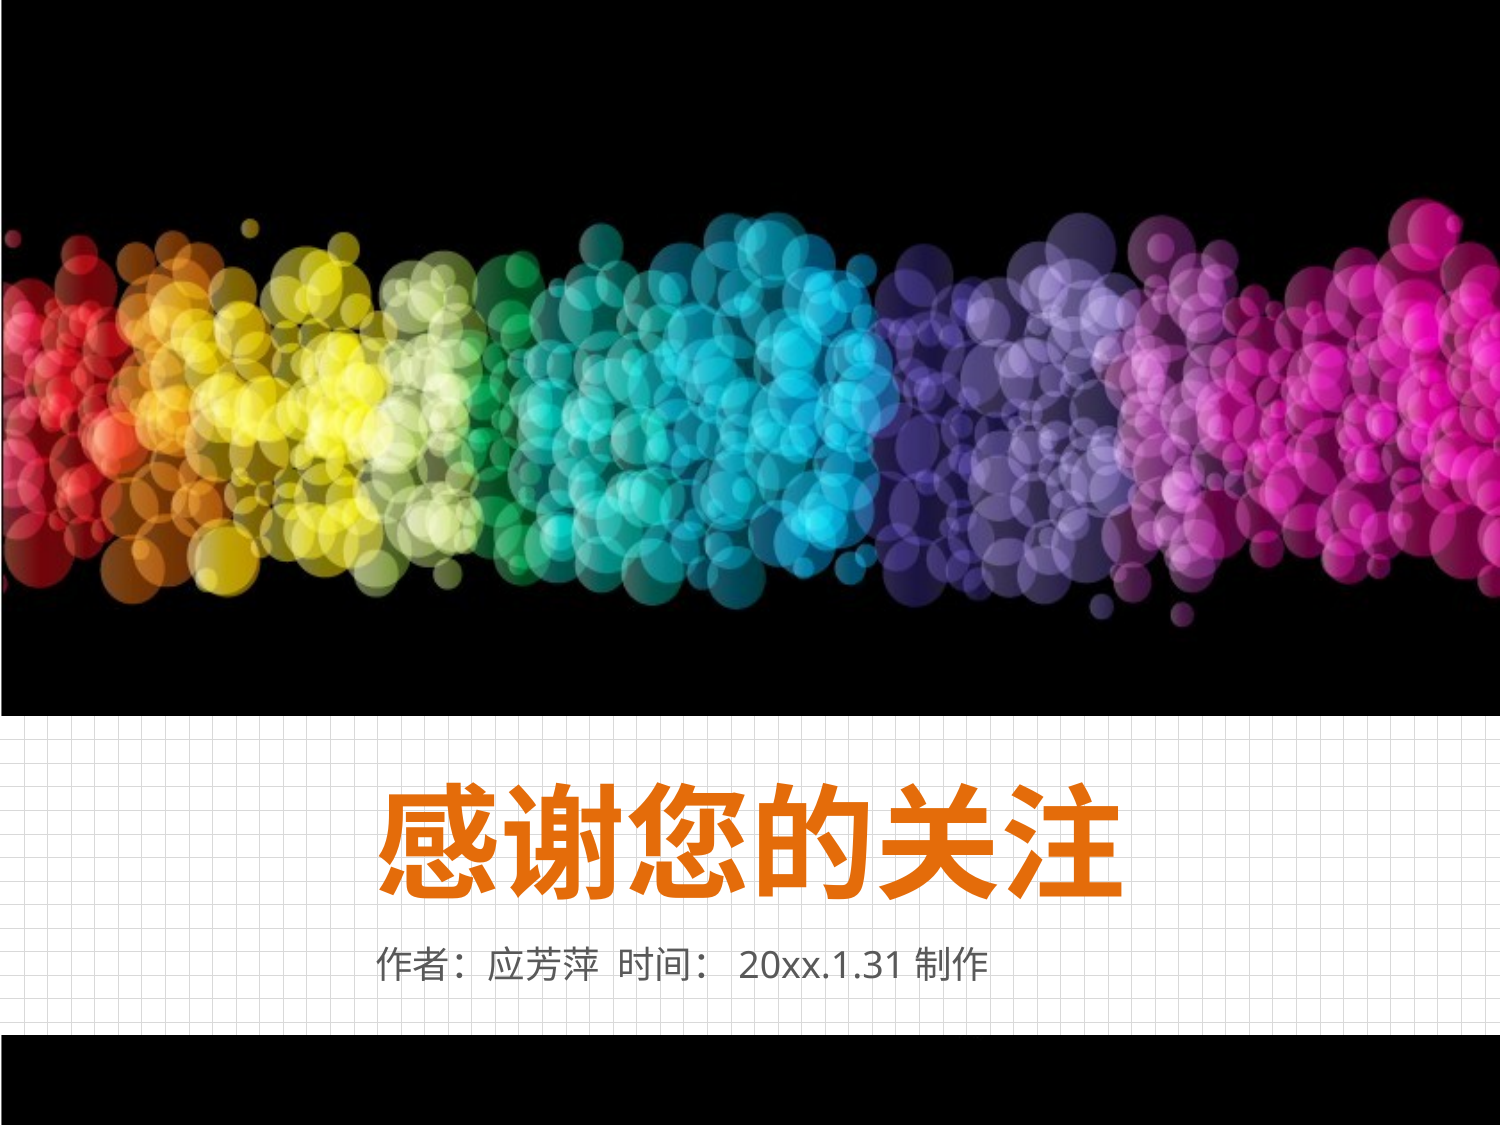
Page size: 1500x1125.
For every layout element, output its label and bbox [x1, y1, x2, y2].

picture [0, 0, 1500, 714]
picture [0, 1037, 1500, 1125]
text_box [324, 756, 1176, 995]
text_box [0, 714, 1500, 1037]
